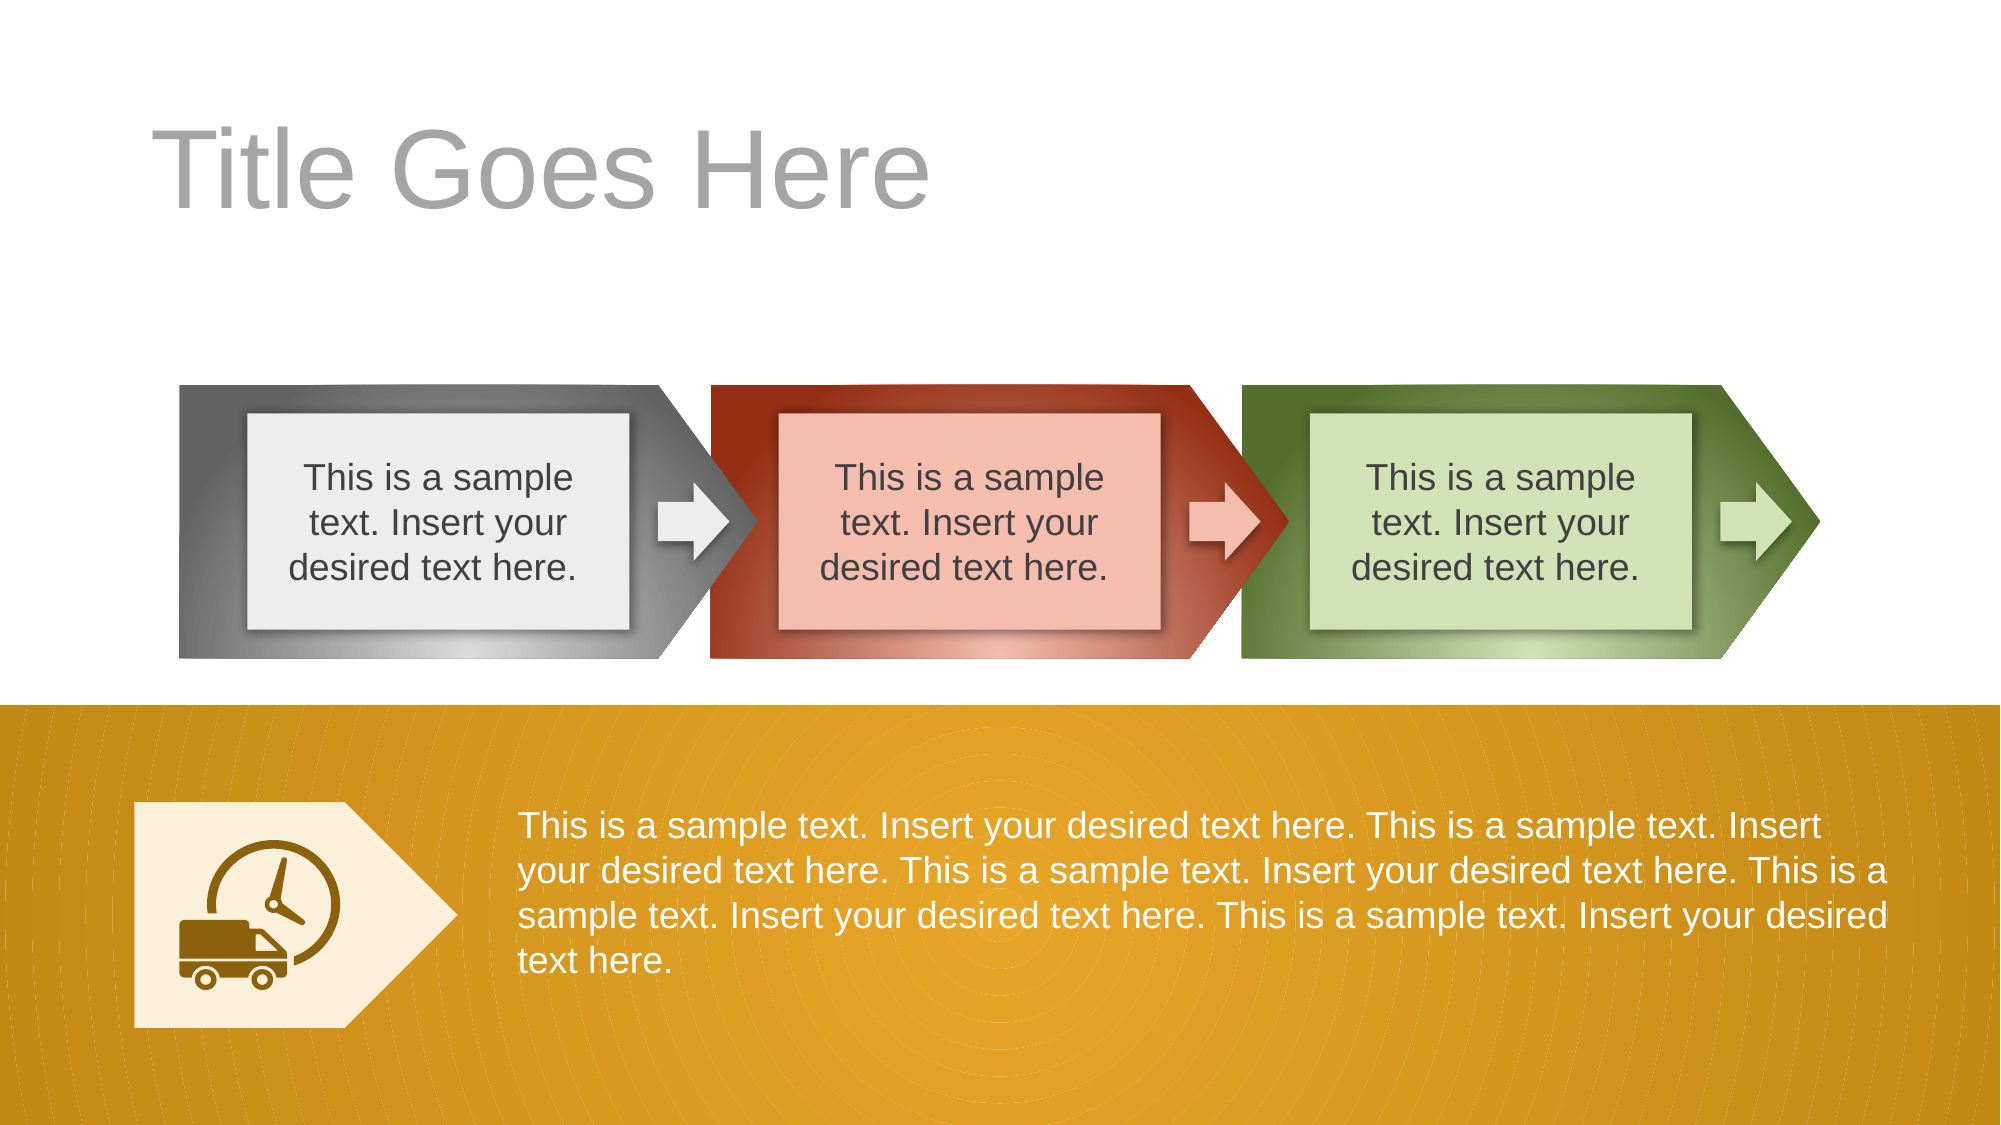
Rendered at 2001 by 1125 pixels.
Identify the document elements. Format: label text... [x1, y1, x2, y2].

text_box Title Goes Here [134, 97, 959, 229]
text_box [134, 801, 458, 1028]
text_box [0, 704, 2000, 1125]
text_box This is a sample text. Insert your desired text here. This is a sample text. Insert your desired text here. This is a sample text. Insert your desired text here. This is a sample text. Insert your desired text here. This is a sample text. Insert your desired text here. [502, 793, 1913, 1034]
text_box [179, 384, 759, 659]
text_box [759, 384, 1290, 659]
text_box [1290, 384, 1821, 659]
